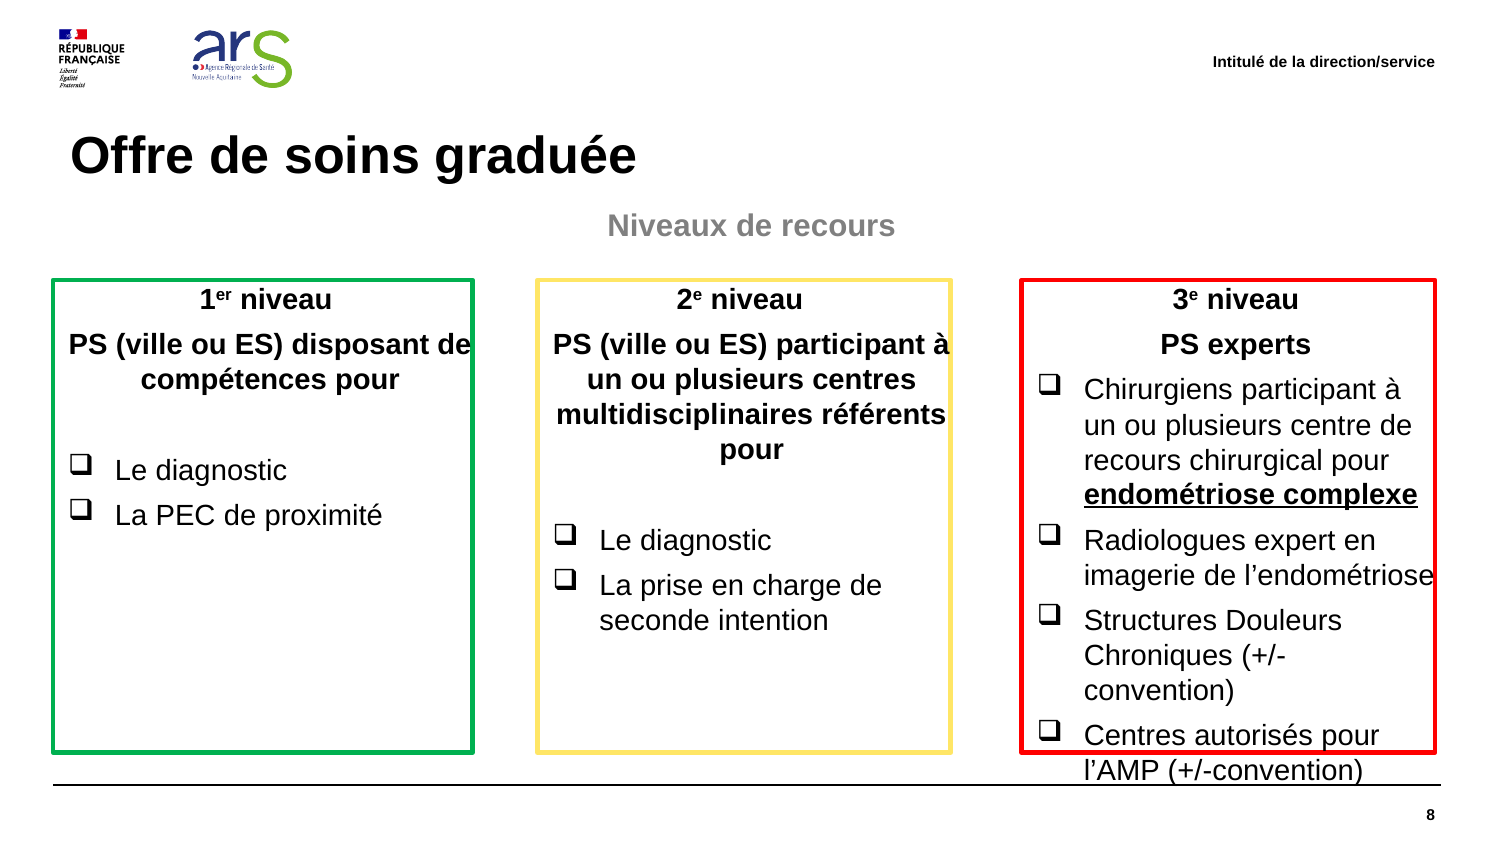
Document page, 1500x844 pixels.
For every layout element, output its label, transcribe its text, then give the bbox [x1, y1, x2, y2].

list 2e niveau PS (ville ou ES) participant à un ou plusieurs centres multidisciplinaires référents pour Le diagnostic La prise en charge de seconde intention [537, 280, 951, 753]
picture [47, 17, 136, 107]
list 1er niveau PS (ville ou ES) disposant de compétences pour Le diagnostic La PEC de proximité [53, 280, 473, 753]
picture [192, 30, 292, 88]
list 3e niveau PS experts Chirurgiens participant à un ou plusieurs centre de recours chirurgical pour endométriose complexe Radiologues expert en imagerie de l’endométriose Structures Douleurs Chroniques (+/-convention) Centres autorisés pour l’AMP (+/-convention) [1021, 280, 1436, 753]
title Offre de soins graduée [53, 112, 1436, 201]
slide_number 8 [1213, 784, 1436, 844]
footer Intitulé de la direction/service [470, 32, 1436, 92]
list Niveaux de recours [53, 204, 1436, 245]
